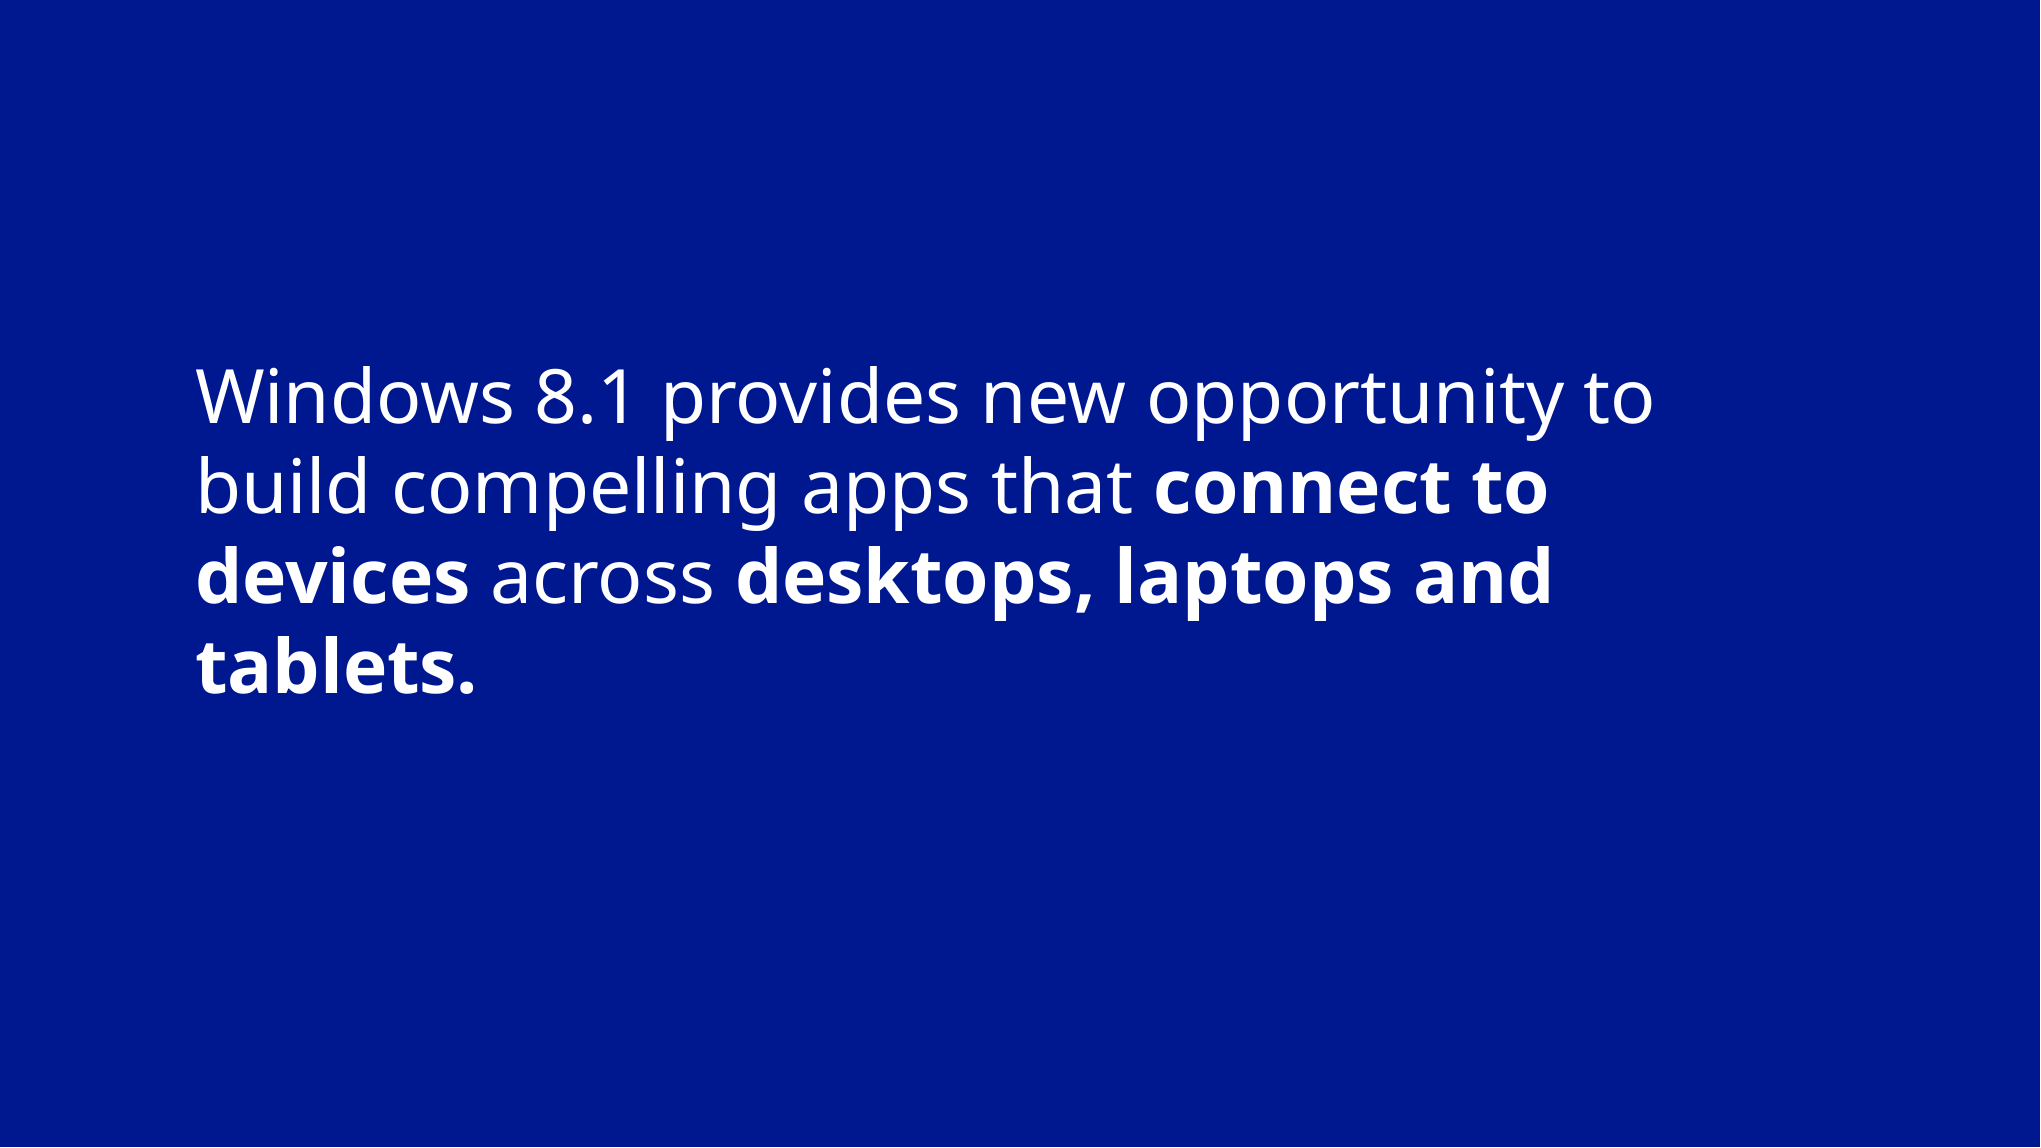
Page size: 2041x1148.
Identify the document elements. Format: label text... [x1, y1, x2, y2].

title Windows 8.1 provides new opportunity to build compelling apps that connect to devices across desktops, laptops and tablets. [195, 348, 1846, 499]
